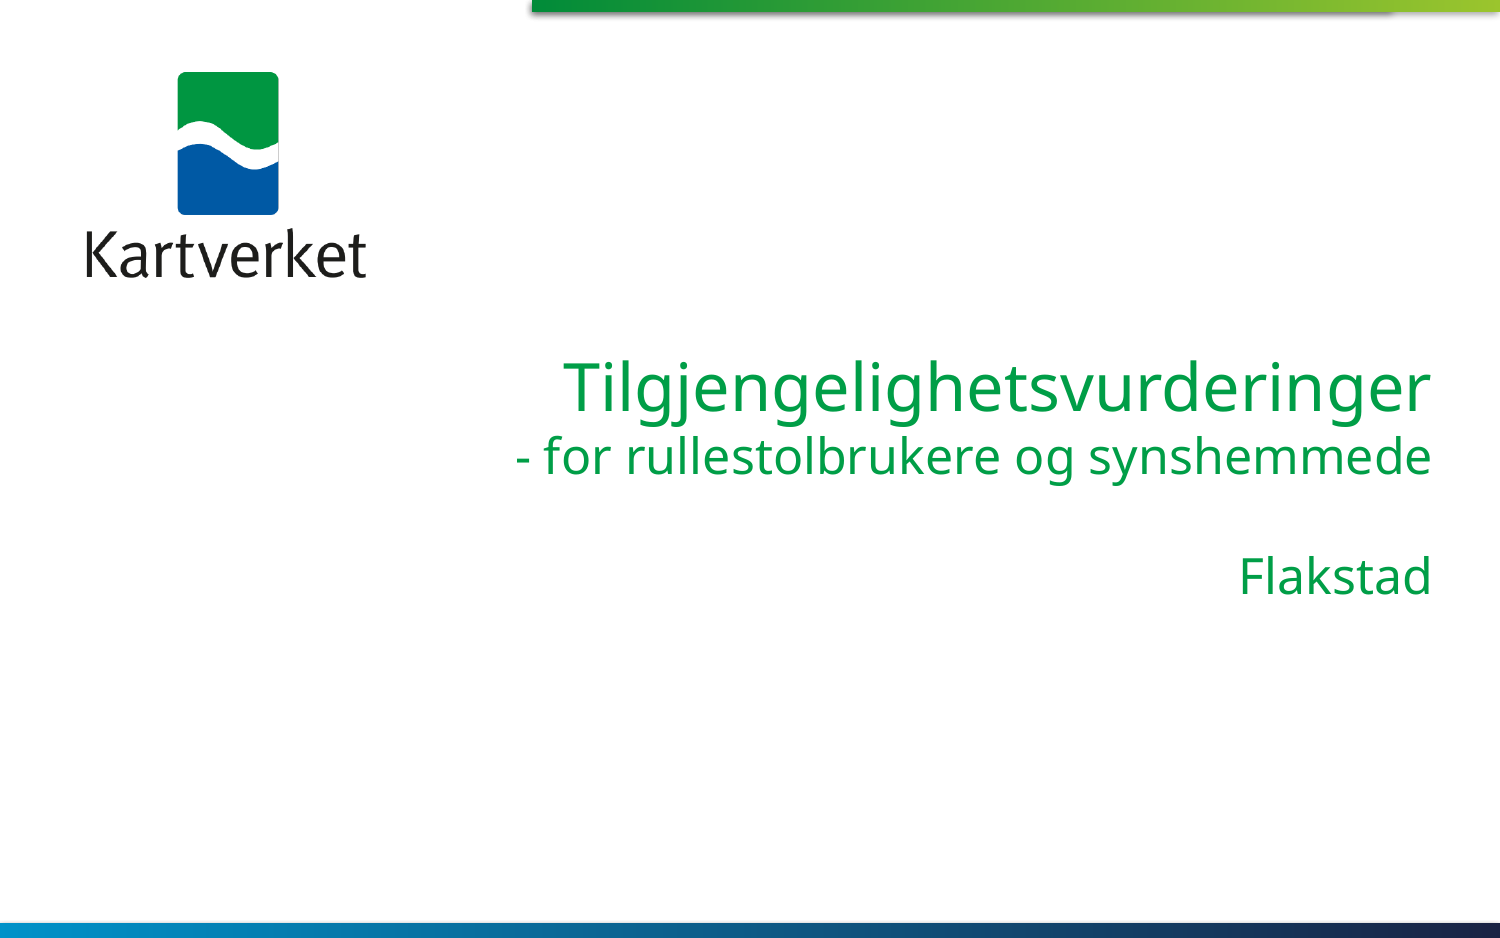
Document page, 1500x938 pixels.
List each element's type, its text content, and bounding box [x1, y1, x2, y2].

text_box Tilgjengelighetsvurderinger - for rullestolbrukere og synshemmede Flakstad [66, 337, 1449, 613]
